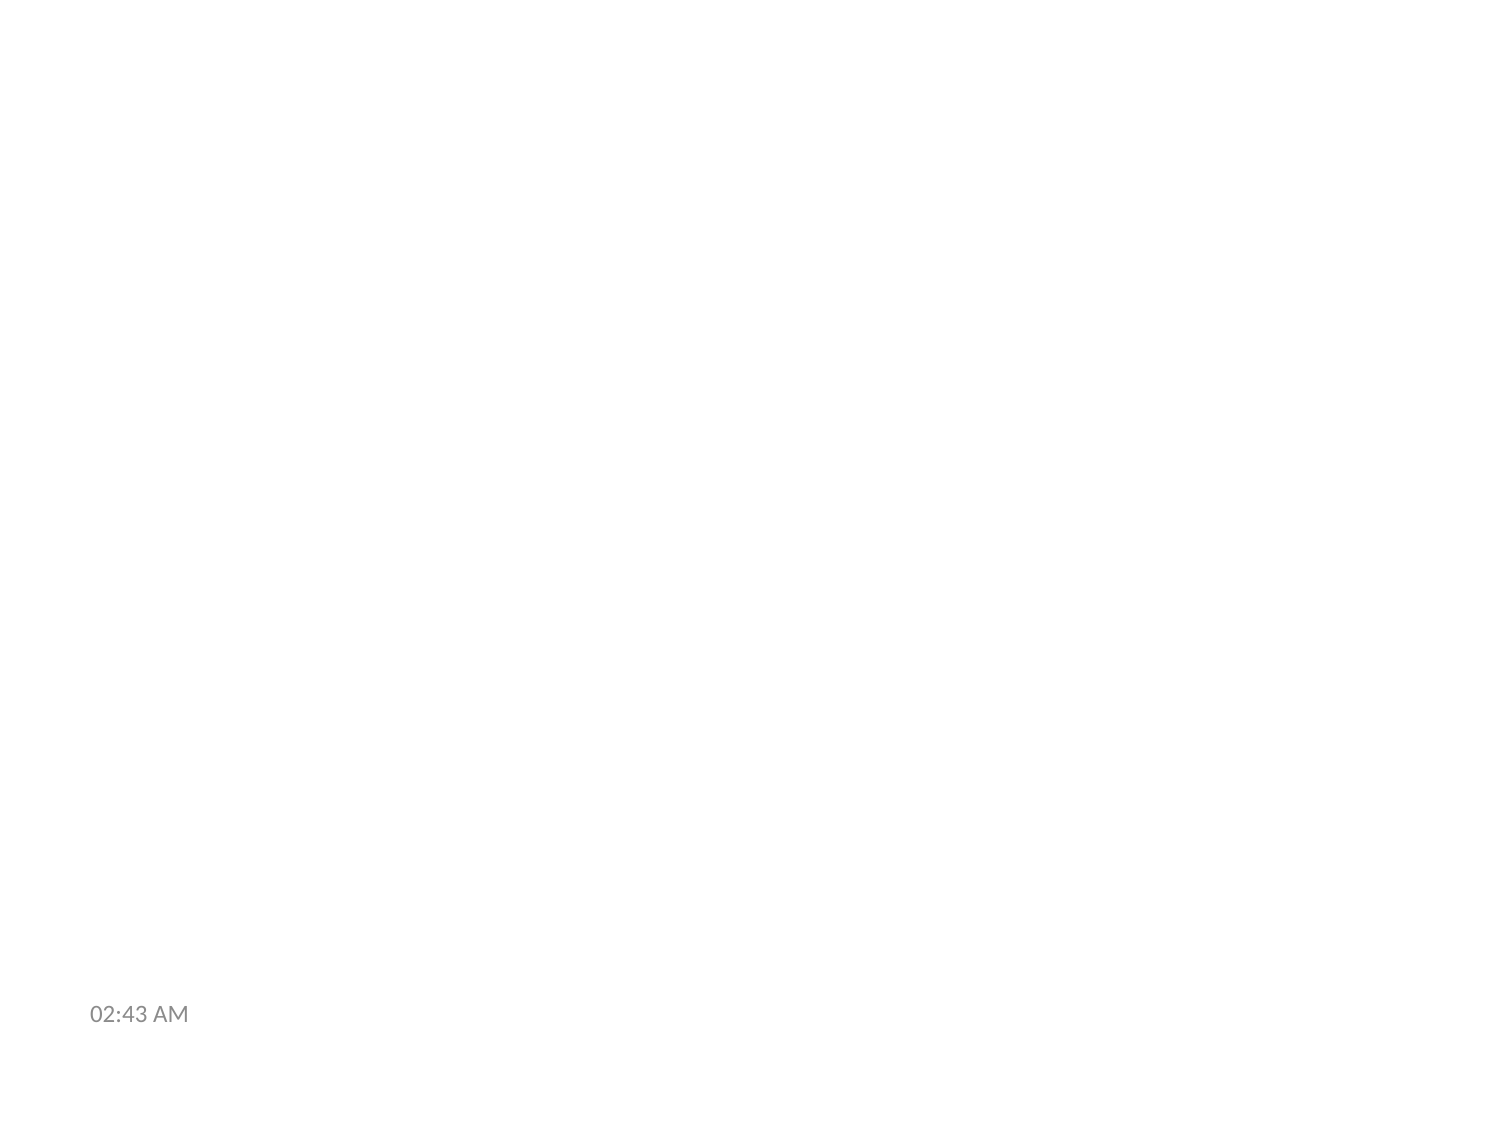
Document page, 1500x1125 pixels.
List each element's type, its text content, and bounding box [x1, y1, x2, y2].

text_box 3:35 PM [75, 982, 425, 1043]
